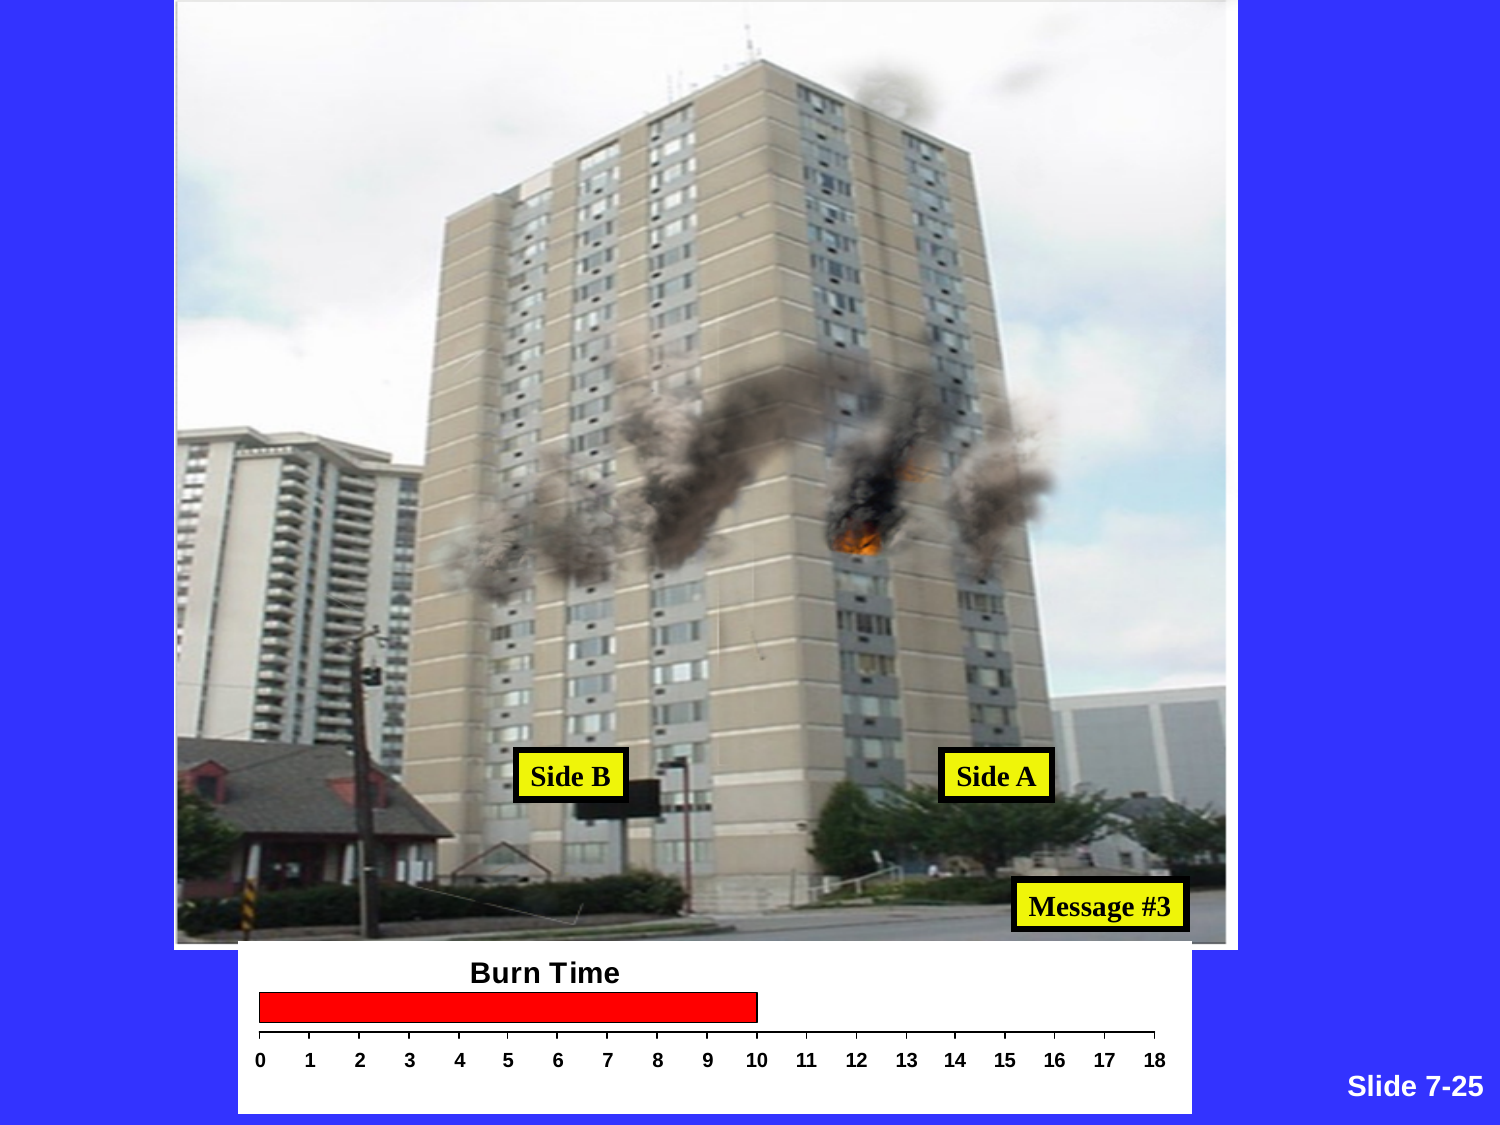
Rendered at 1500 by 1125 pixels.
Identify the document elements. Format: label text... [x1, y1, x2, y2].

picture [174, 0, 1238, 951]
slide_number Slide 7-167 [1148, 1059, 1500, 1125]
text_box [237, 940, 1193, 1114]
